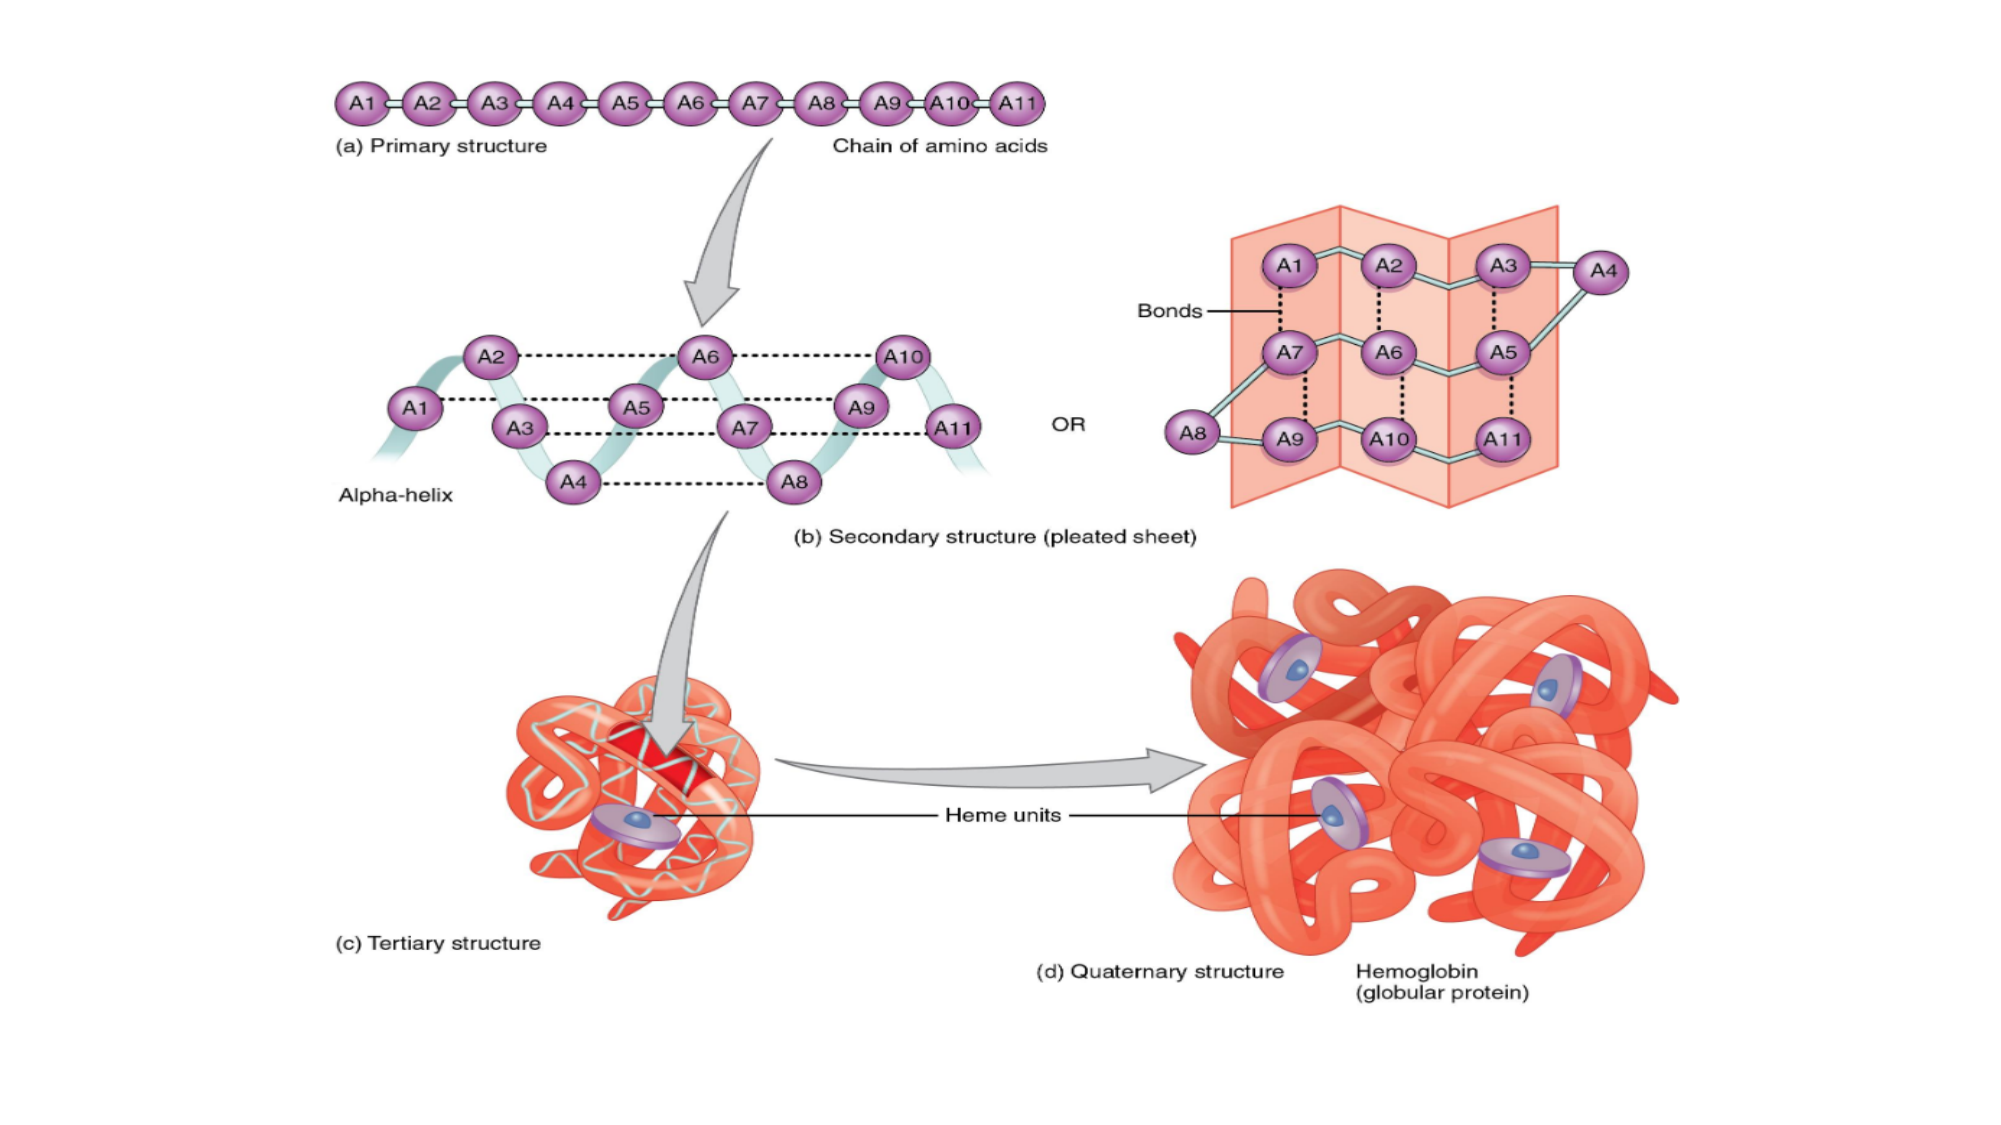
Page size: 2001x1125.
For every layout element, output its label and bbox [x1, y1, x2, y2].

list [258, 80, 1778, 1014]
